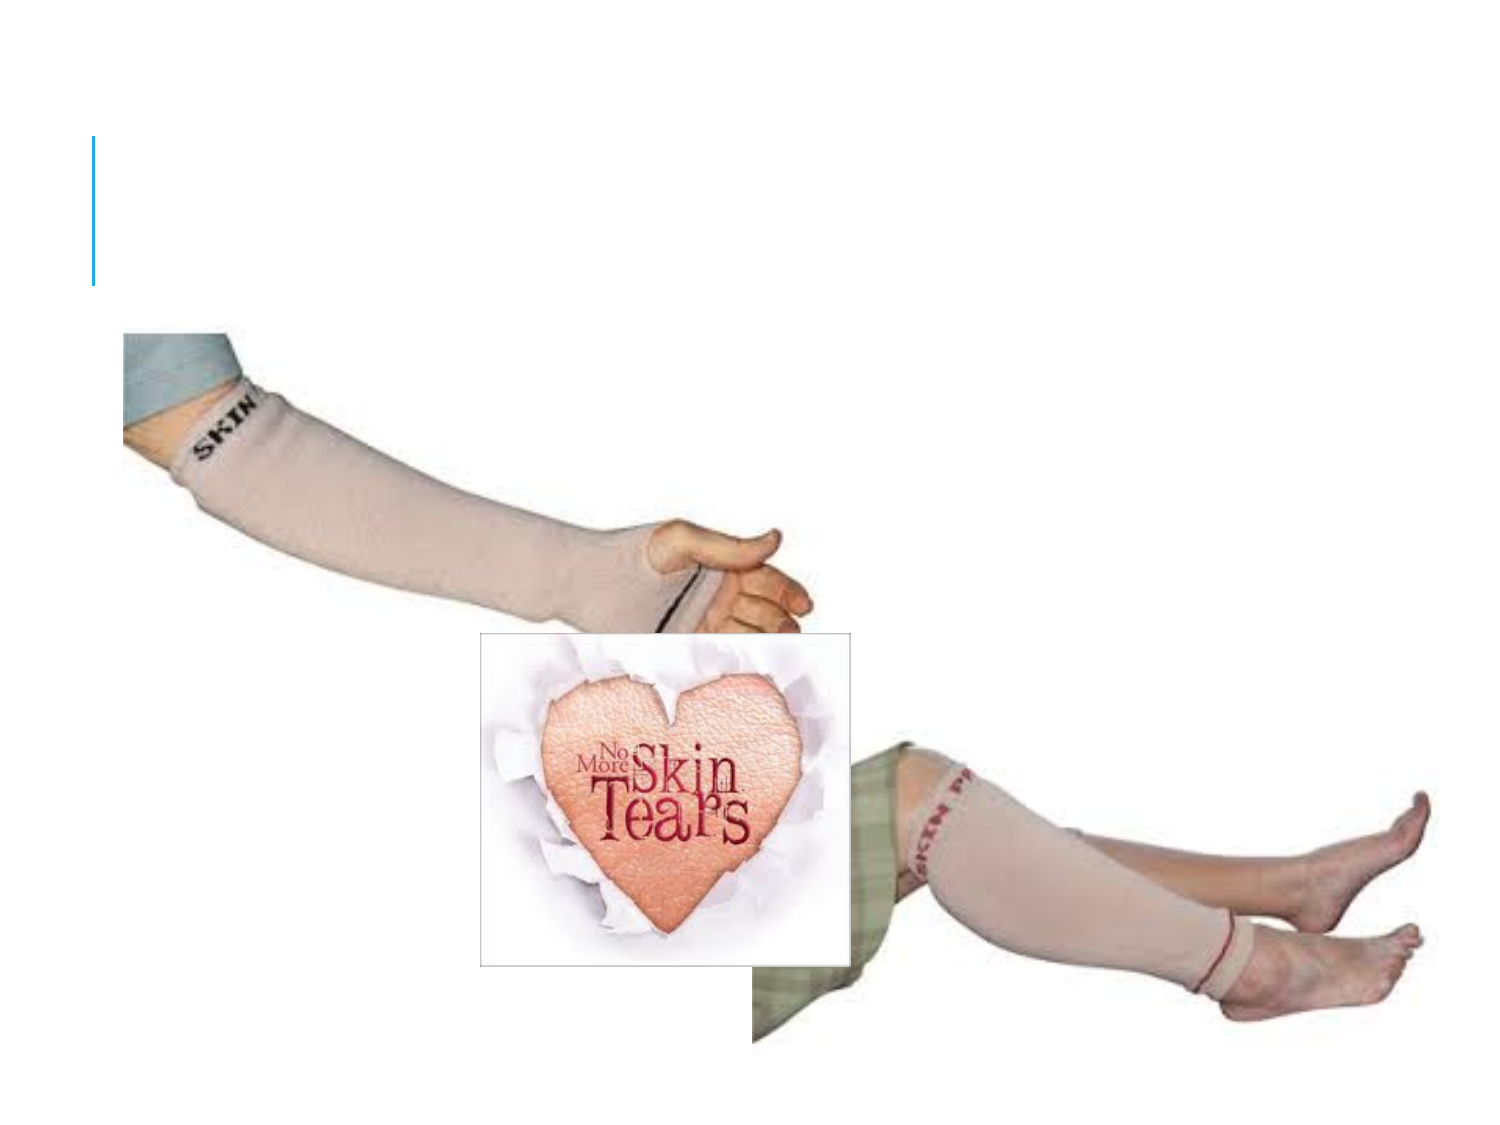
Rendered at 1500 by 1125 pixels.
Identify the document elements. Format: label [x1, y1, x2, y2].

picture [480, 632, 1439, 1060]
list [123, 323, 840, 698]
